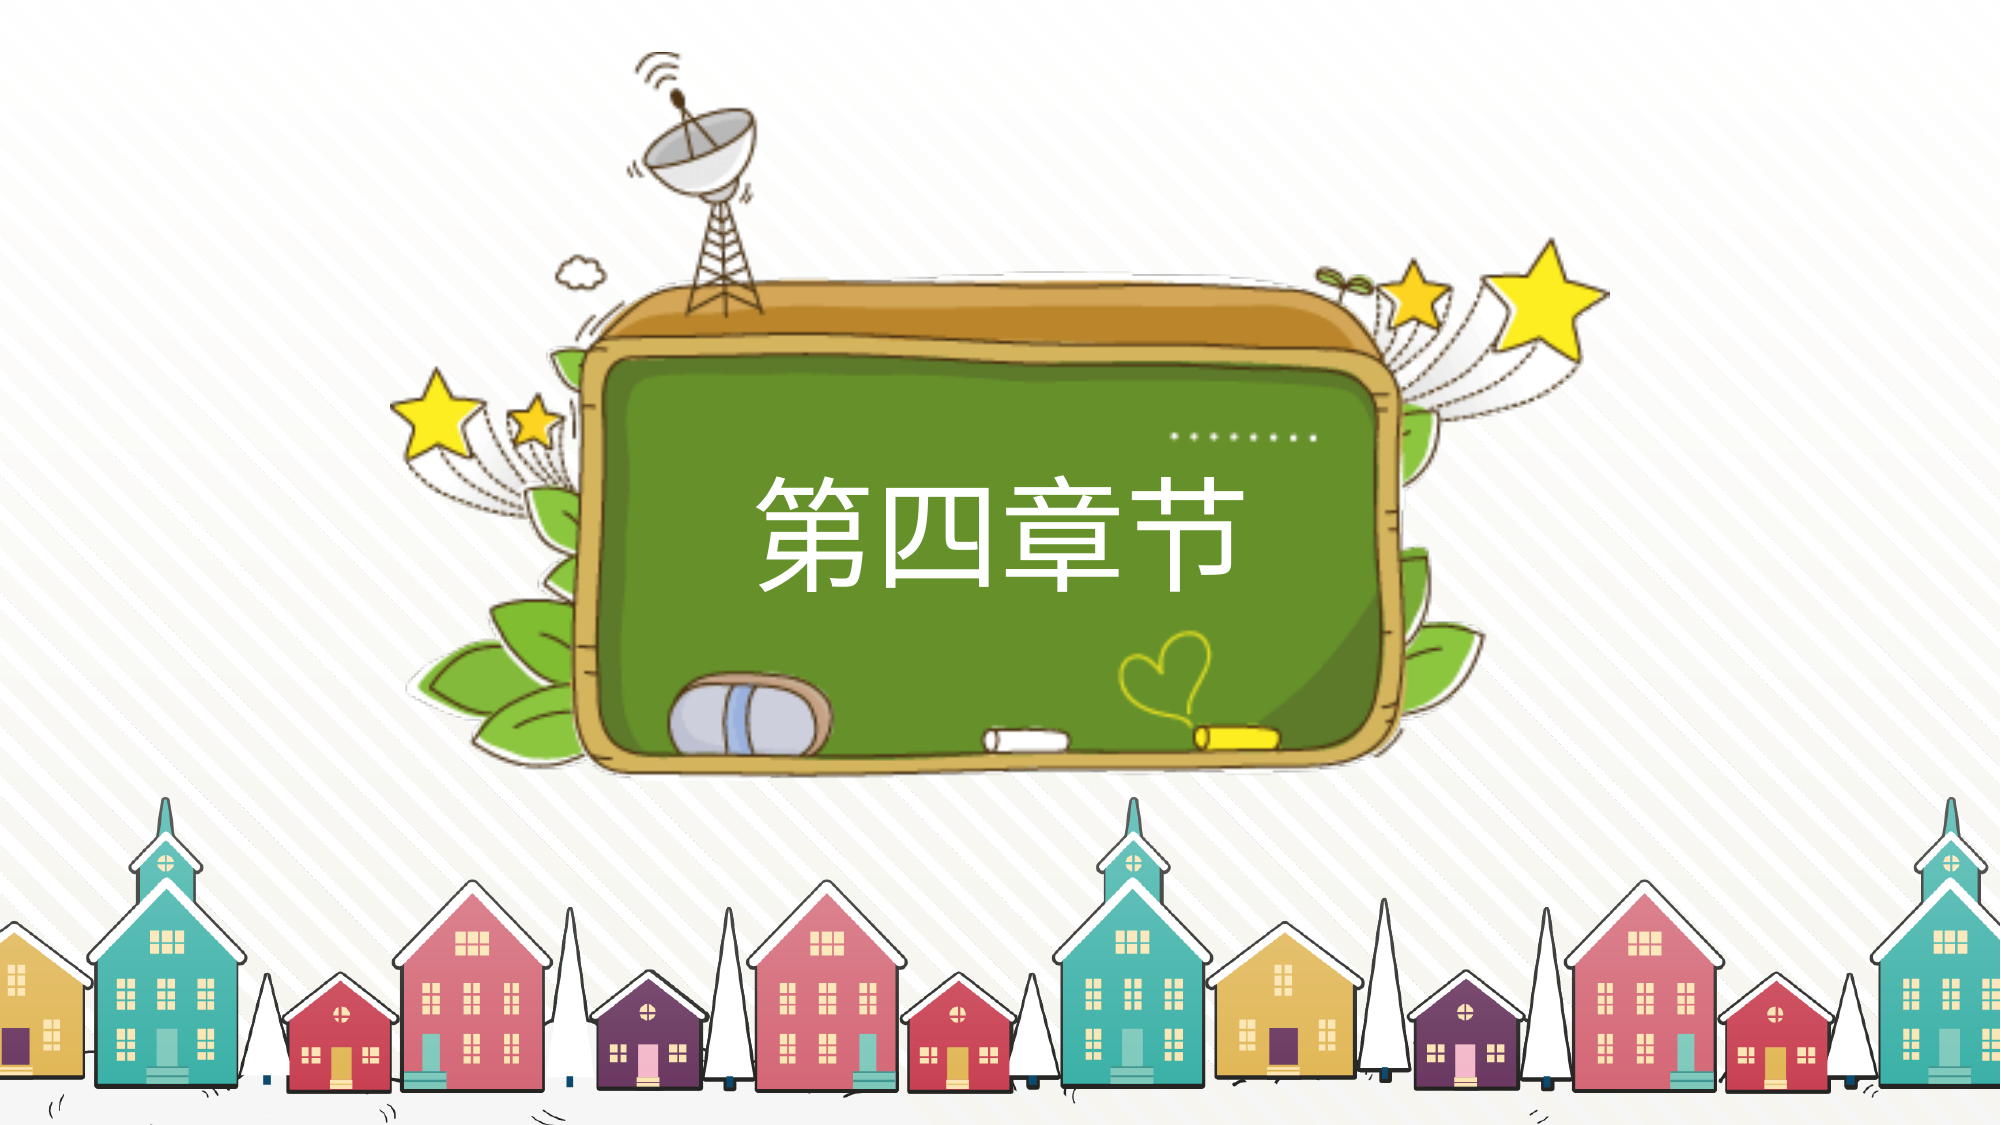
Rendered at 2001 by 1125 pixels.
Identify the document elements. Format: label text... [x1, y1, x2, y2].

picture [390, 52, 1610, 781]
text_box 行业PPT模板http://www.1ppt.com/hangye/ [239, 1105, 477, 1125]
picture [0, 1035, 2000, 1125]
text_box 标题文字添加 [0, 907, 2000, 965]
